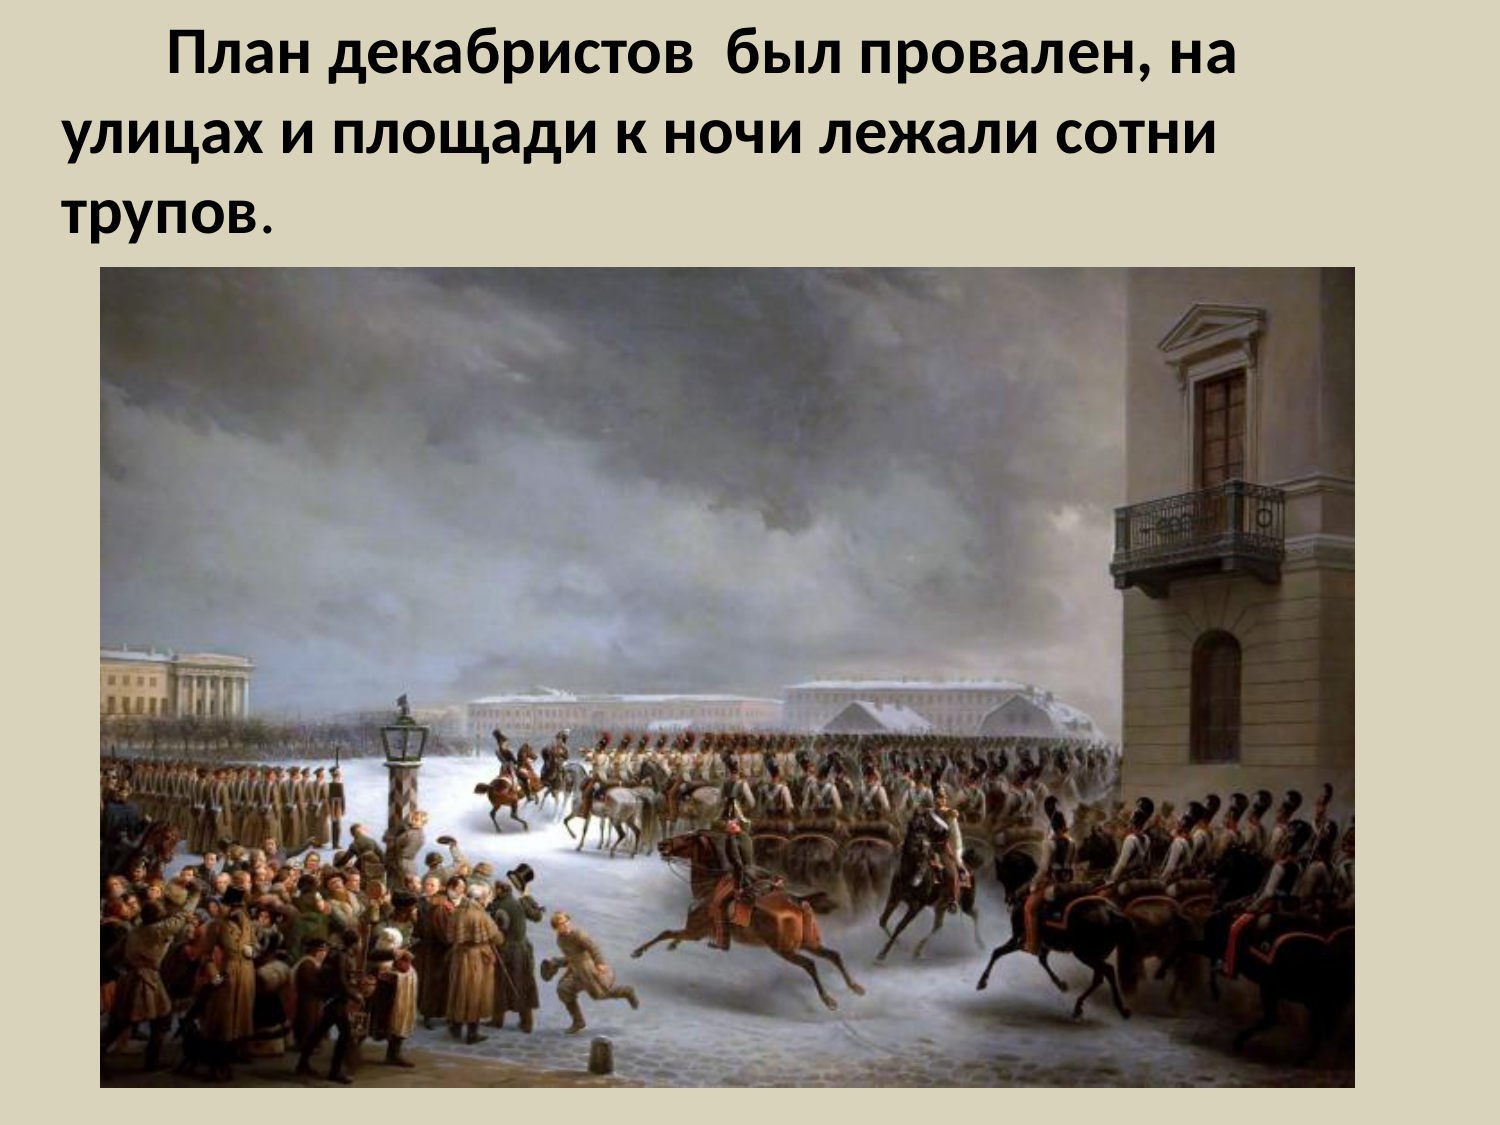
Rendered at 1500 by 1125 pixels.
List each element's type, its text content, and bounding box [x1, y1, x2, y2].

text_box План декабристов был провален, на улицах и площади к ночи лежали сотни трупов. [46, 0, 1429, 255]
picture [100, 266, 1355, 1088]
